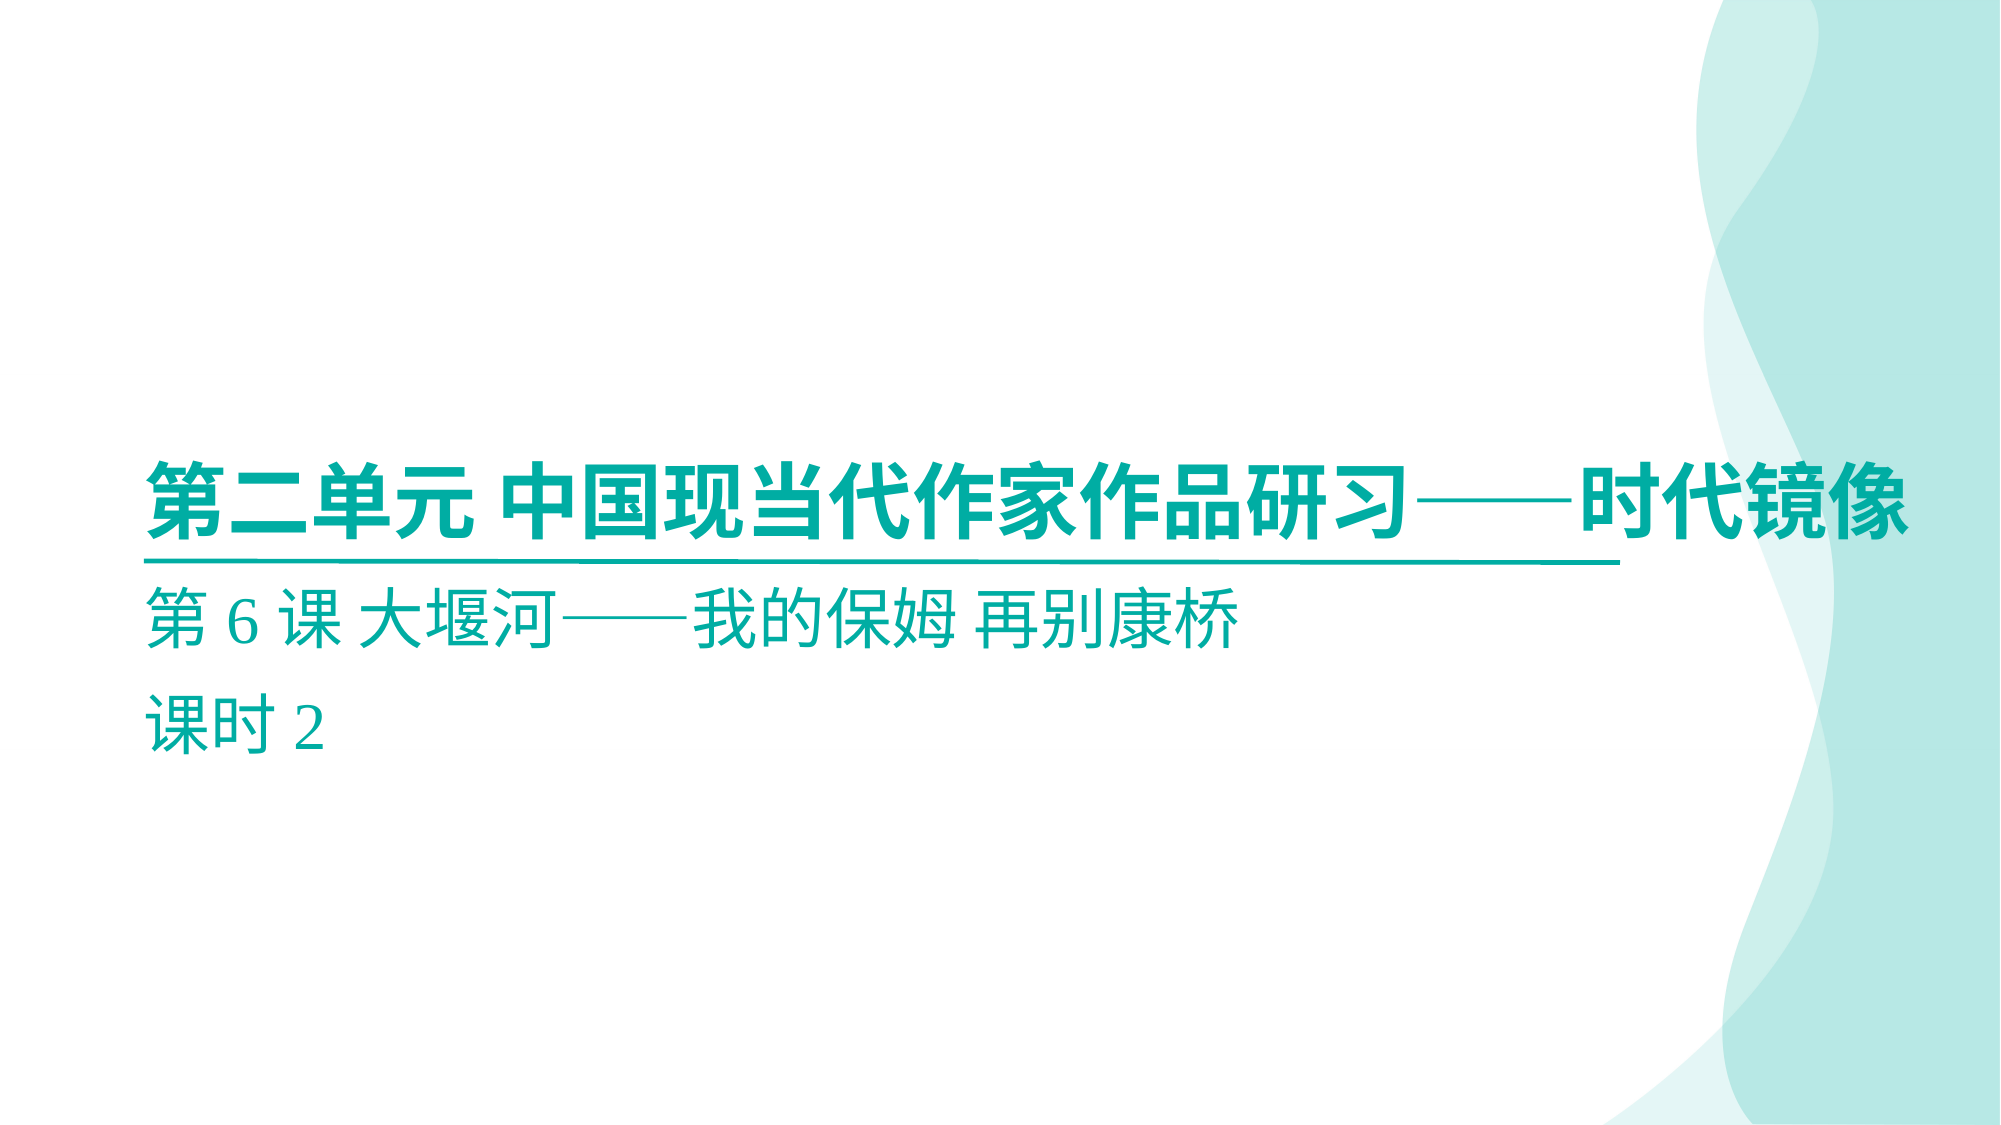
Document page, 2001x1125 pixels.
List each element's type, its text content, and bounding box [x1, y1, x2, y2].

picture [0, 0, 2000, 1125]
text_box 第二单元 中国现当代作家作品研习——时代镜像 [143, 430, 1976, 549]
